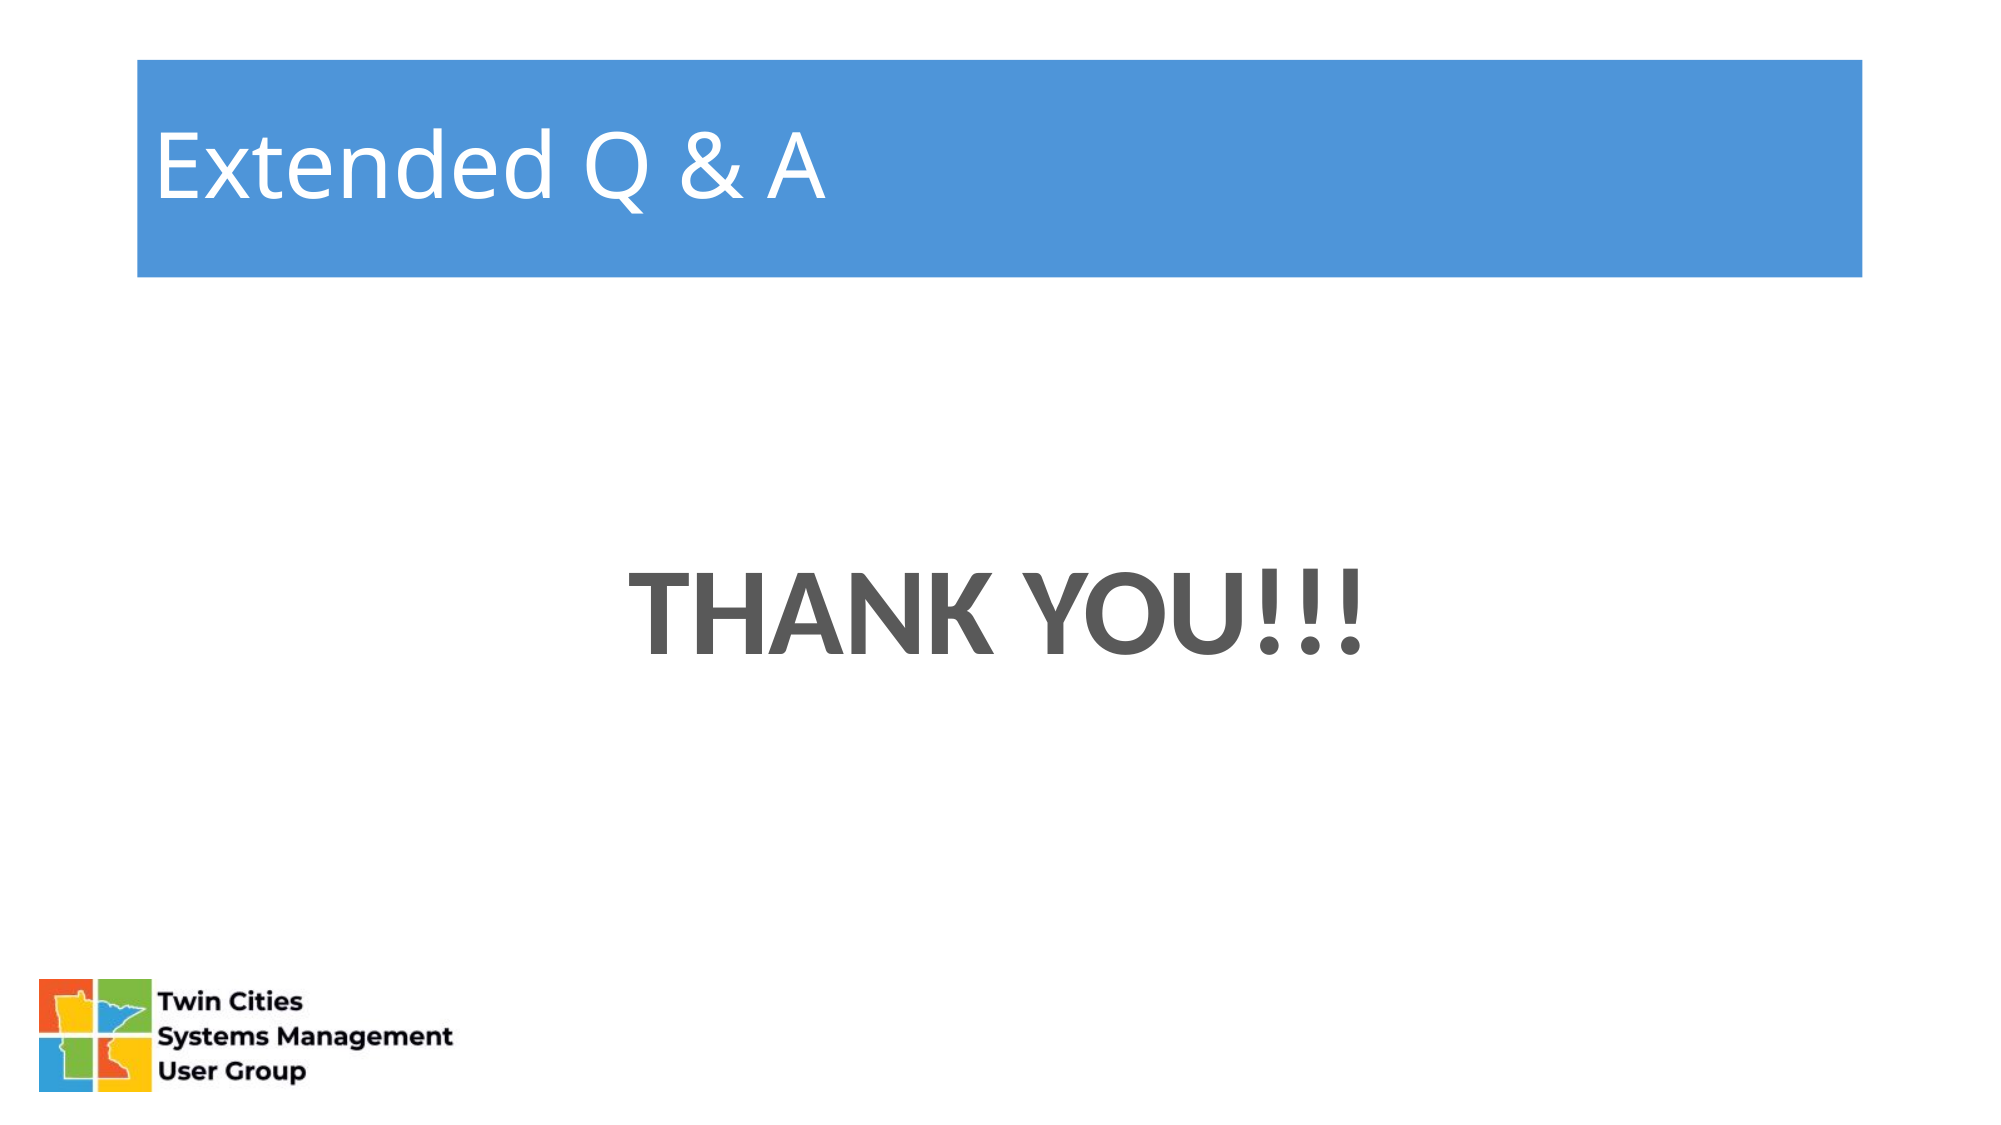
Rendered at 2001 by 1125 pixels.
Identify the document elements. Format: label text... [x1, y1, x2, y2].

picture [38, 978, 461, 1093]
title Extended Q & A [137, 59, 1863, 278]
text_box THANK YOU!!! [137, 522, 1863, 688]
